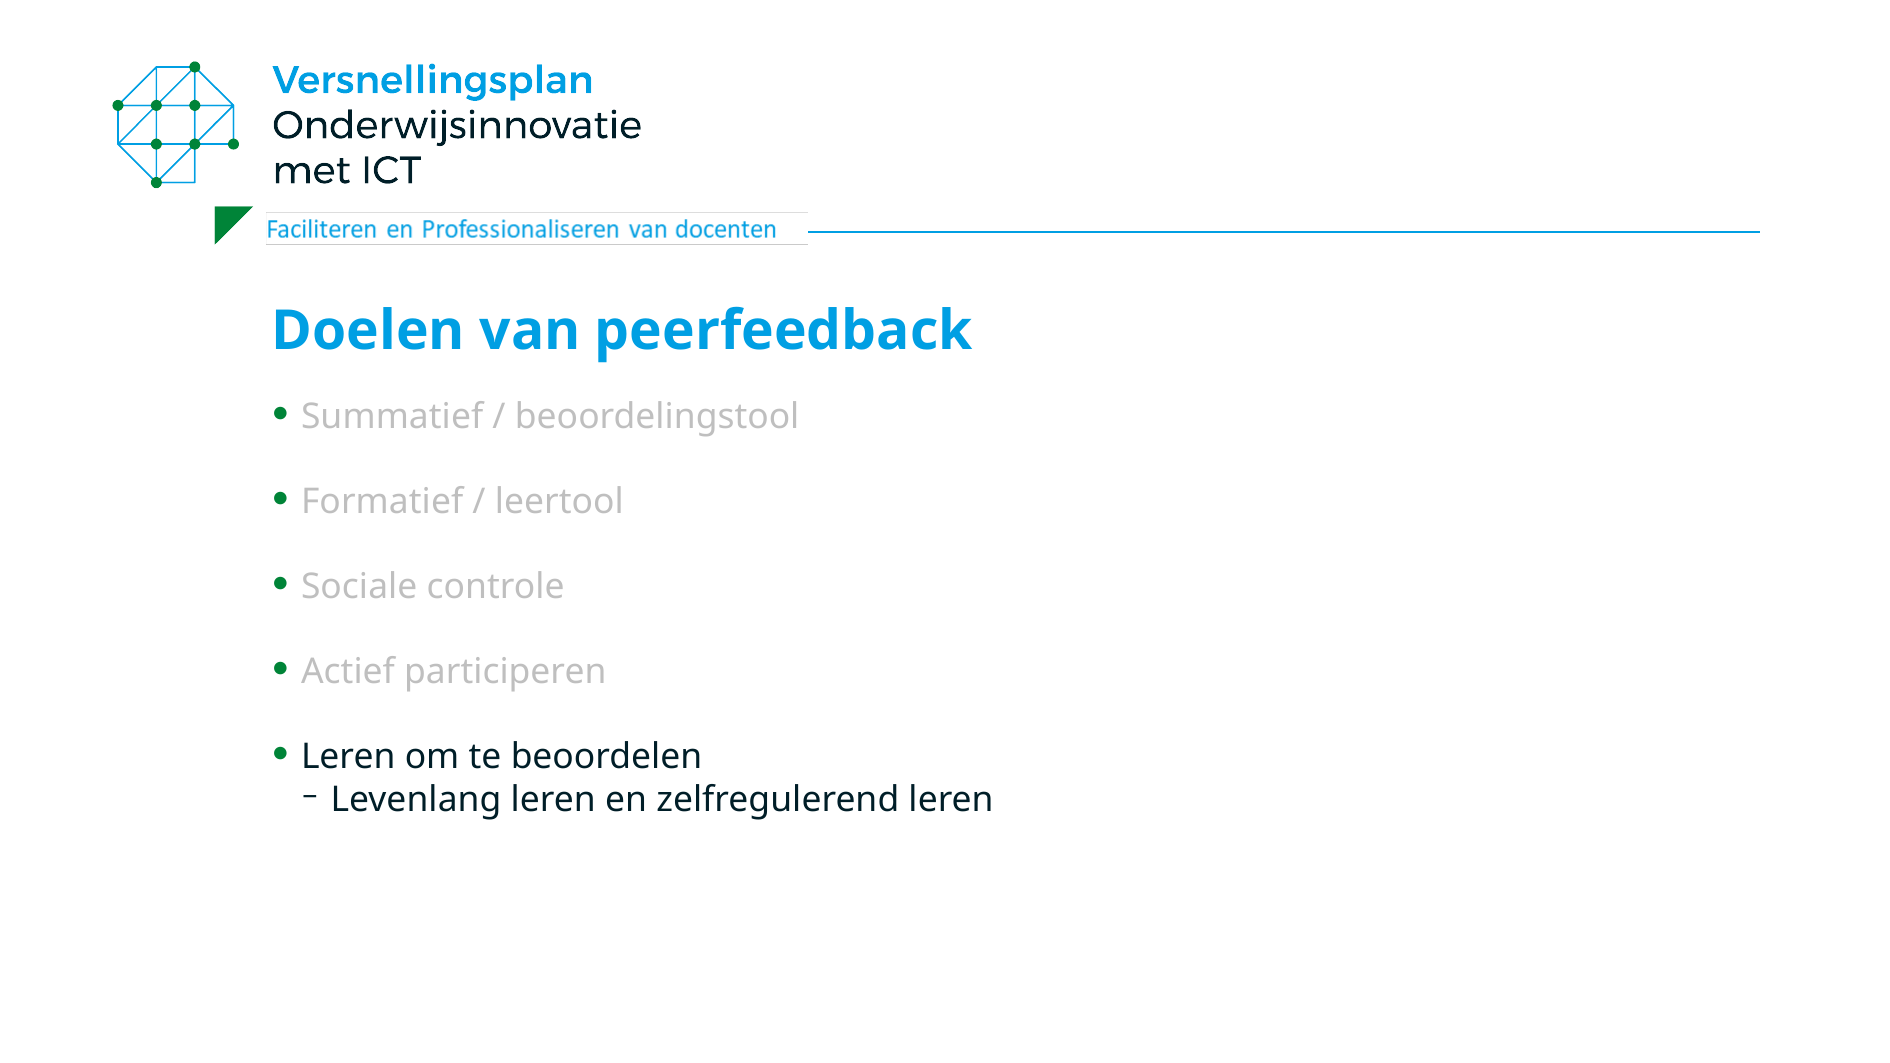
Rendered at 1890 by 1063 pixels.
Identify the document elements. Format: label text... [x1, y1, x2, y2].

picture [0, 0, 808, 261]
list Summatief / beoordelingstool Formatief / leertool Sociale controle Actief participeren Leren om te beoordelen Levenlang leren en zelfregulerend leren [271, 393, 1778, 1022]
title Doelen van peerfeedback [271, 294, 1469, 356]
